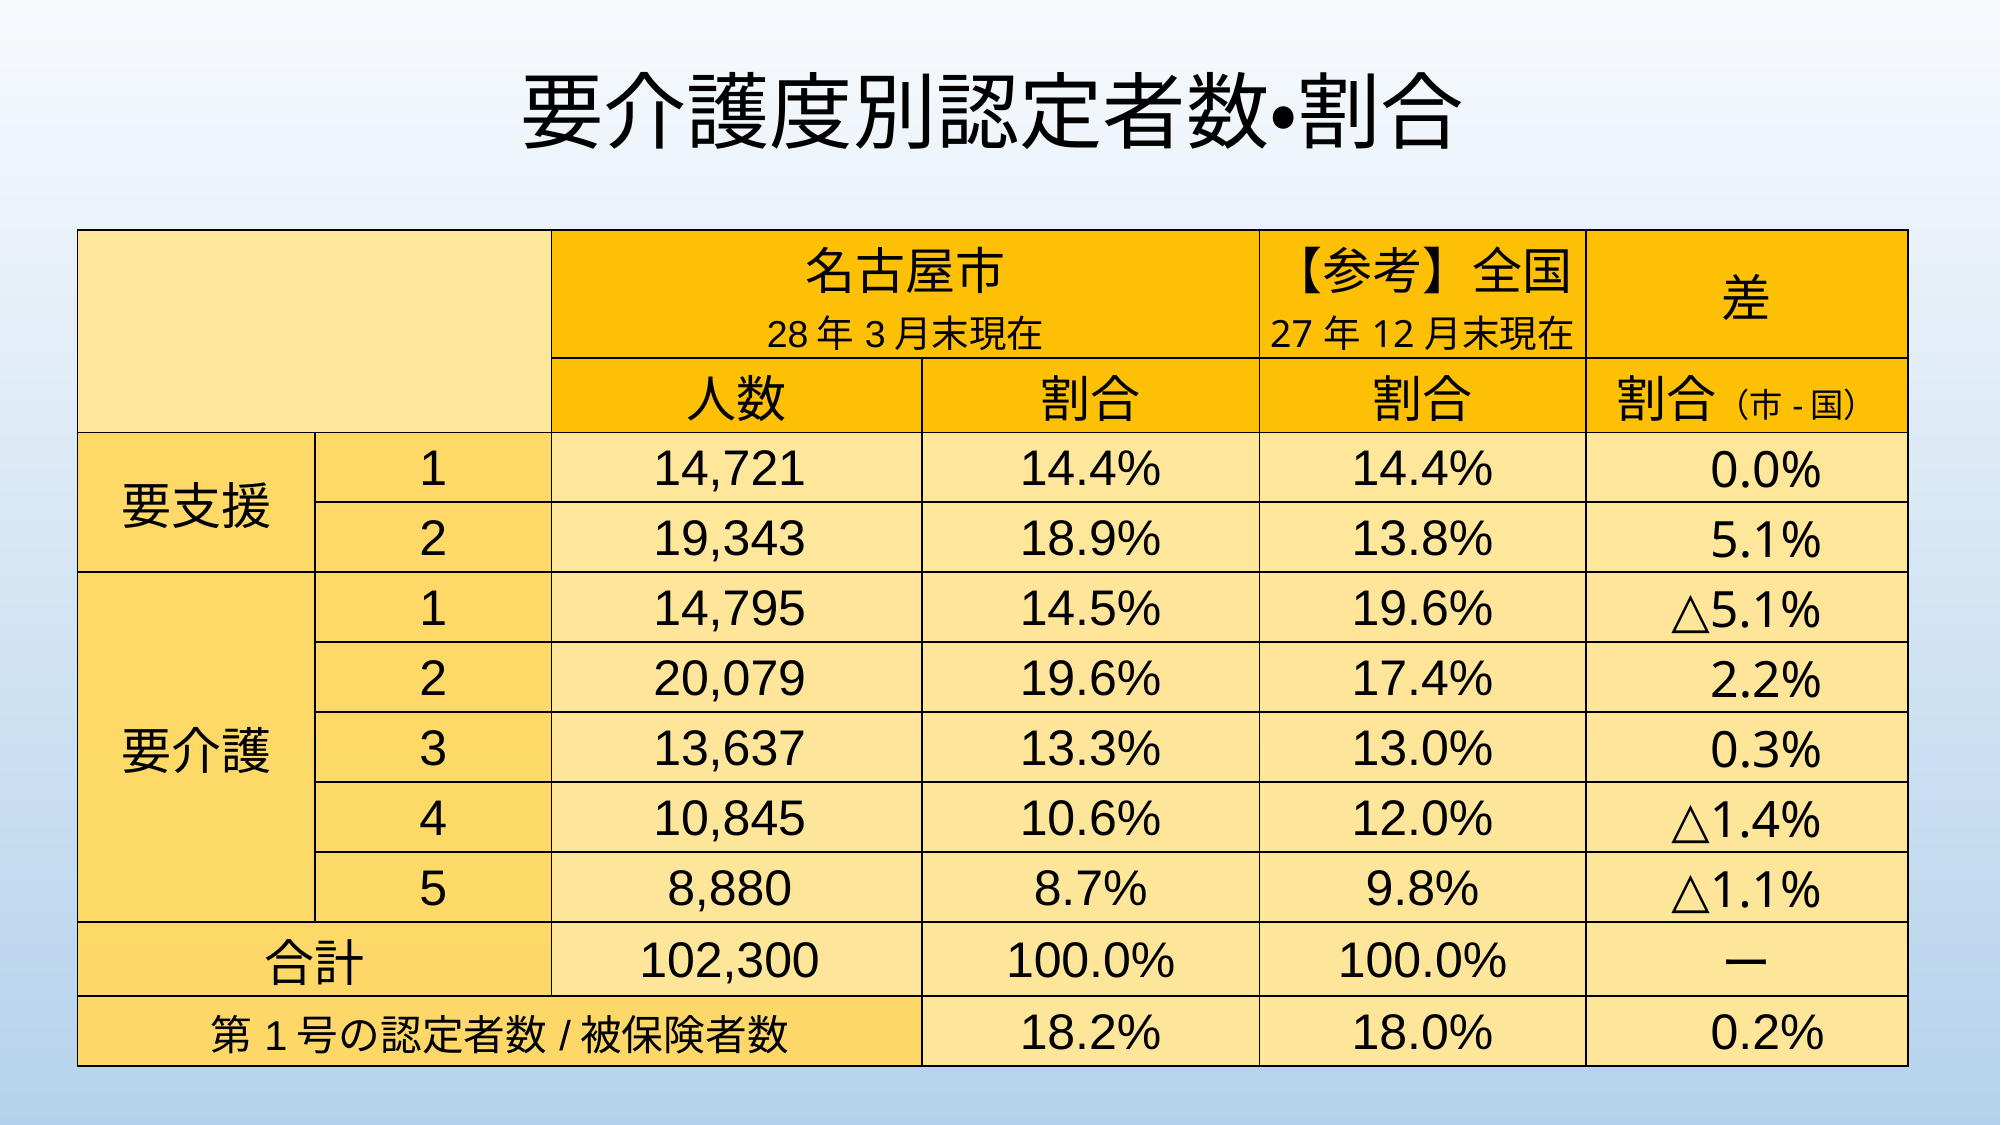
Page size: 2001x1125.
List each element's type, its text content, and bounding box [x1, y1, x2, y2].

table_cell 19.6% [923, 643, 1259, 711]
table_cell 0.2% [1587, 997, 1907, 1065]
table_cell 人数 [552, 359, 921, 432]
table_cell 14.4% [923, 433, 1259, 501]
table_cell 13.3% [923, 713, 1259, 781]
table_cell 割合 [1260, 359, 1585, 432]
table_cell 2.2% [1587, 643, 1907, 711]
table_cell 合計 [78, 923, 551, 995]
table_cell △5.1% [1587, 573, 1907, 641]
table_cell 100.0% [1260, 923, 1585, 995]
table_cell 1 [316, 573, 551, 641]
table_header 名古屋市 28年3月末現在 [552, 231, 1259, 357]
table_cell 10.6% [923, 783, 1259, 851]
table_cell 3 [316, 713, 551, 781]
table_header [78, 231, 551, 432]
table_cell 18.0% [1260, 997, 1585, 1065]
table_cell △1.1% [1587, 853, 1907, 921]
table_cell 102,300 [552, 923, 921, 995]
table_cell 1 [316, 433, 551, 501]
table_cell 8,880 [552, 853, 921, 921]
table_cell △1.4% [1587, 783, 1907, 851]
table_cell 0.0% [1587, 433, 1907, 501]
table_cell 要介護 [78, 573, 314, 921]
table_cell ー [1587, 923, 1907, 995]
table_cell 14,721 [552, 433, 921, 501]
table_cell 9.8% [1260, 853, 1585, 921]
table_cell 17.4% [1260, 643, 1585, 711]
table_cell 0.3% [1587, 713, 1907, 781]
table_cell 13.0% [1260, 713, 1585, 781]
table_cell 13.8% [1260, 503, 1585, 571]
table_cell 18.2% [923, 997, 1259, 1065]
table_cell 14.4% [1260, 433, 1585, 501]
table_cell 14.5% [923, 573, 1259, 641]
table_cell 5.1% [1587, 503, 1907, 571]
table_cell 割合 [923, 359, 1259, 432]
table_cell 14,795 [552, 573, 921, 641]
table_cell 割合（市-国） [1587, 359, 1907, 432]
table_cell 4 [316, 783, 551, 851]
table_cell 12.0% [1260, 783, 1585, 851]
table_header 【参考】全国 27年12月末現在 [1260, 231, 1585, 357]
table_cell 2 [316, 503, 551, 571]
table_cell 13,637 [552, 713, 921, 781]
table_cell 第1号の認定者数/被保険者数 [78, 997, 921, 1065]
text_box 要介護度別認定者数・割合 [505, 51, 1480, 167]
table_cell 8.7% [923, 853, 1259, 921]
table_header 差 [1587, 231, 1907, 357]
table_cell 100.0% [923, 923, 1259, 995]
table_cell 19.6% [1260, 573, 1585, 641]
table_cell 19,343 [552, 503, 921, 571]
table_cell 20,079 [552, 643, 921, 711]
table_cell 18.9% [923, 503, 1259, 571]
table_cell 要支援 [78, 433, 314, 571]
table_cell 10,845 [552, 783, 921, 851]
table_cell 2 [316, 643, 551, 711]
table_cell 5 [316, 853, 551, 921]
